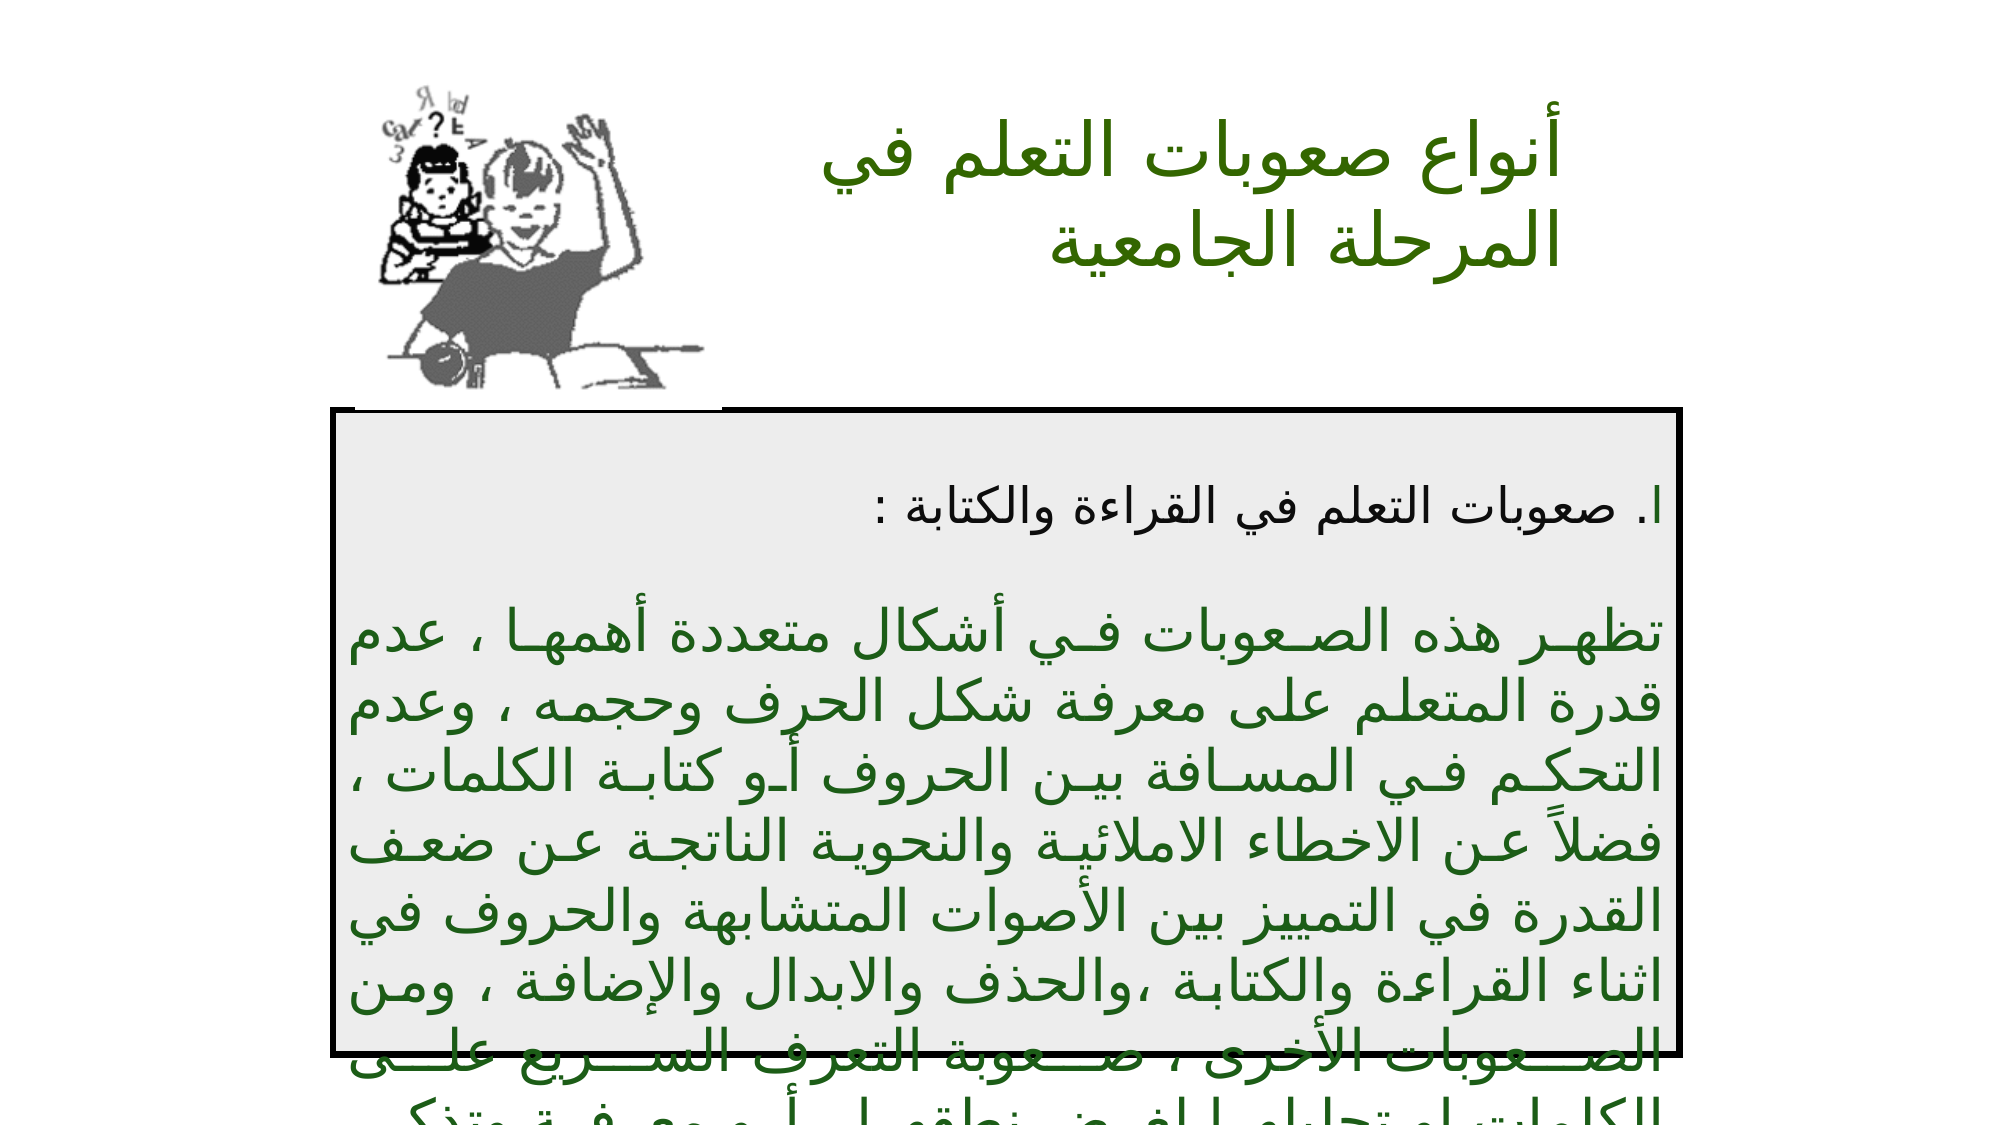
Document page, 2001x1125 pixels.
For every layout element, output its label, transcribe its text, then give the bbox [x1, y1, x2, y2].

text_box أنواع صعوبات التعلم في المرحلة الجامعية [722, 93, 1580, 235]
picture [355, 70, 722, 410]
text_box ا. صعوبات التعلم في القراءة والكتابة : تظهر هذه الصعوبات في أشكال متعددة أهمها ، عدم قدرة المتعلم على معرفة شكل الحرف وحجمه ، وعدم التحكم في المسافة بين الحروف أو كتابة الكلمات ، فضلاً عن الاخطاء الاملائية والنحوية الناتجة عن ضعف القدرة في التمييز بين الأصوات المتشابهة والحروف في اثناء القراءة والكتابة ،والحذف والابدال والإضافة ، ومن الصعوبات الأخرى ، صعوبة التعرف السريع على الكلمات او تحليلها لغرض نطقها ، أو معرفة وتذكر علامات التشكيل وتشويه نطقها. ( بهجات ، 2004،) [333, 410, 1680, 1055]
